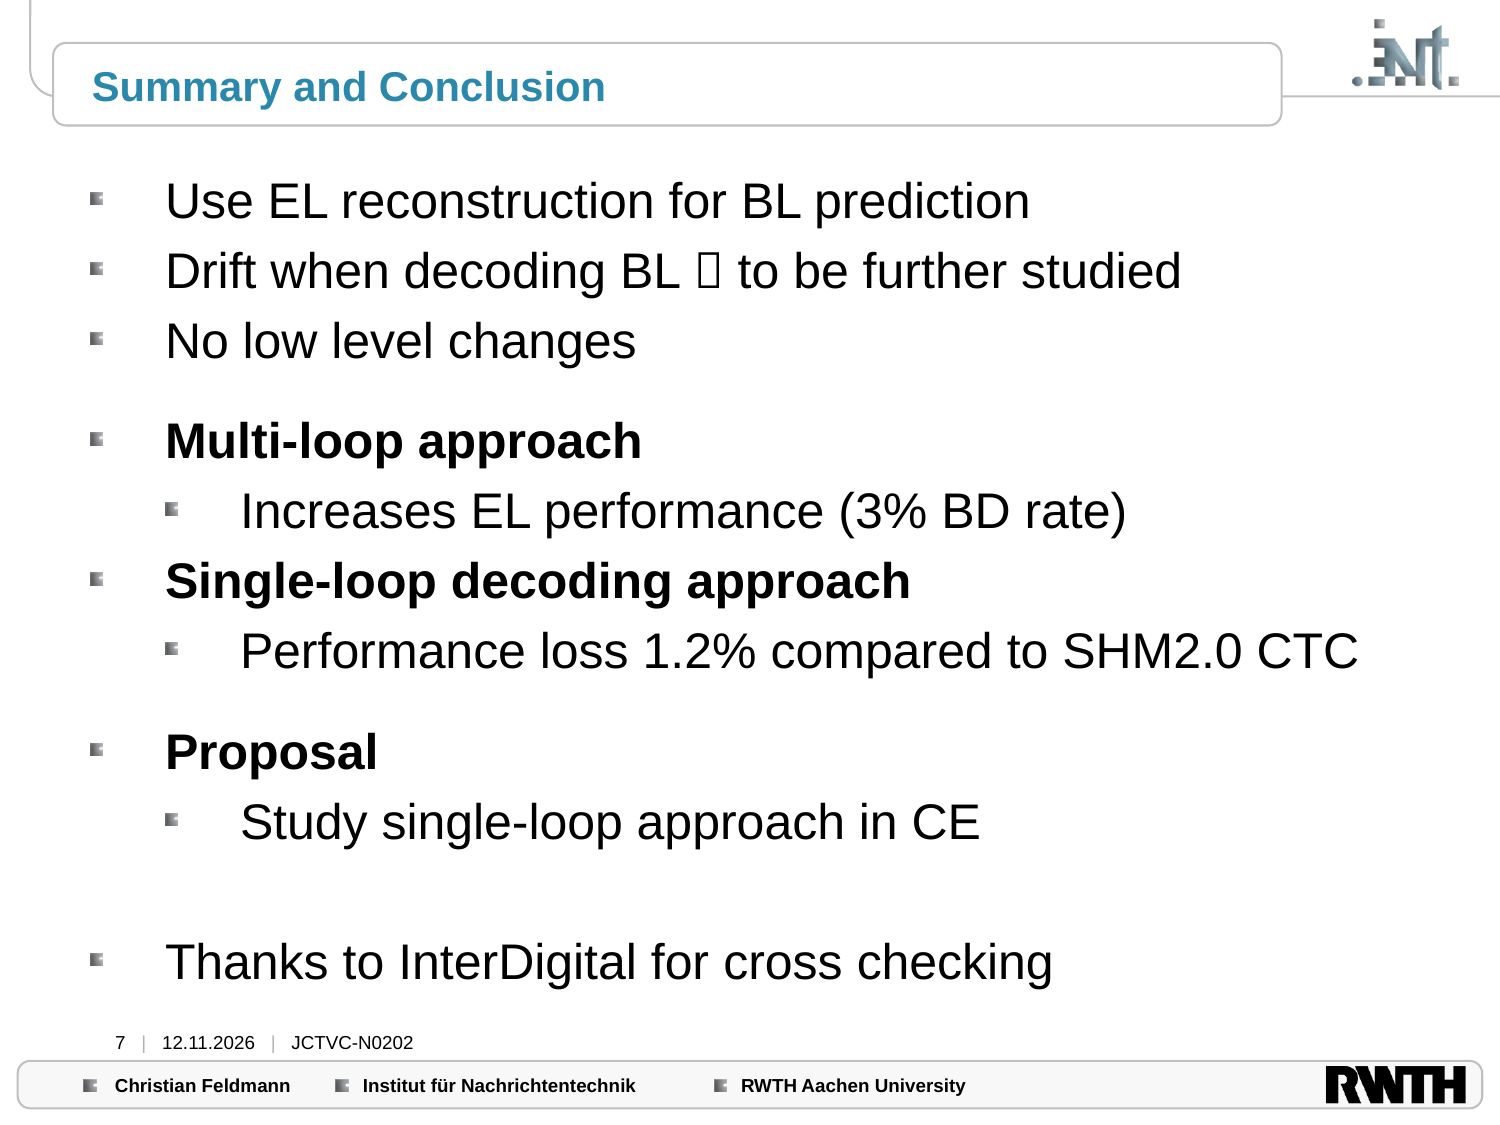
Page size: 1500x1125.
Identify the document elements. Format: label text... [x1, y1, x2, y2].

picture [165, 502, 178, 516]
picture [90, 572, 103, 586]
picture [90, 192, 103, 205]
picture [90, 262, 103, 275]
title Summary and Conclusion [76, 48, 1412, 120]
picture [335, 1079, 349, 1092]
picture [90, 332, 103, 345]
picture [83, 1079, 97, 1092]
picture [90, 432, 103, 446]
list Use EL reconstruction for BL prediction Drift when decoding BL  to be further studied No low level changes Multi-loop approach Increases EL performance (3% BD rate) Single-loop decoding approach Performance loss 1.2% compared to SHM2.0 CTC Proposal Study single-loop approach in CE Thanks to InterDigital for cross checking [75, 160, 1425, 1000]
picture [165, 813, 178, 826]
picture [165, 642, 178, 655]
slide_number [100, 1023, 1471, 1067]
picture [714, 1079, 727, 1092]
picture [1325, 1067, 1468, 1104]
picture [1352, 19, 1459, 90]
picture [90, 953, 103, 966]
picture [90, 743, 103, 756]
